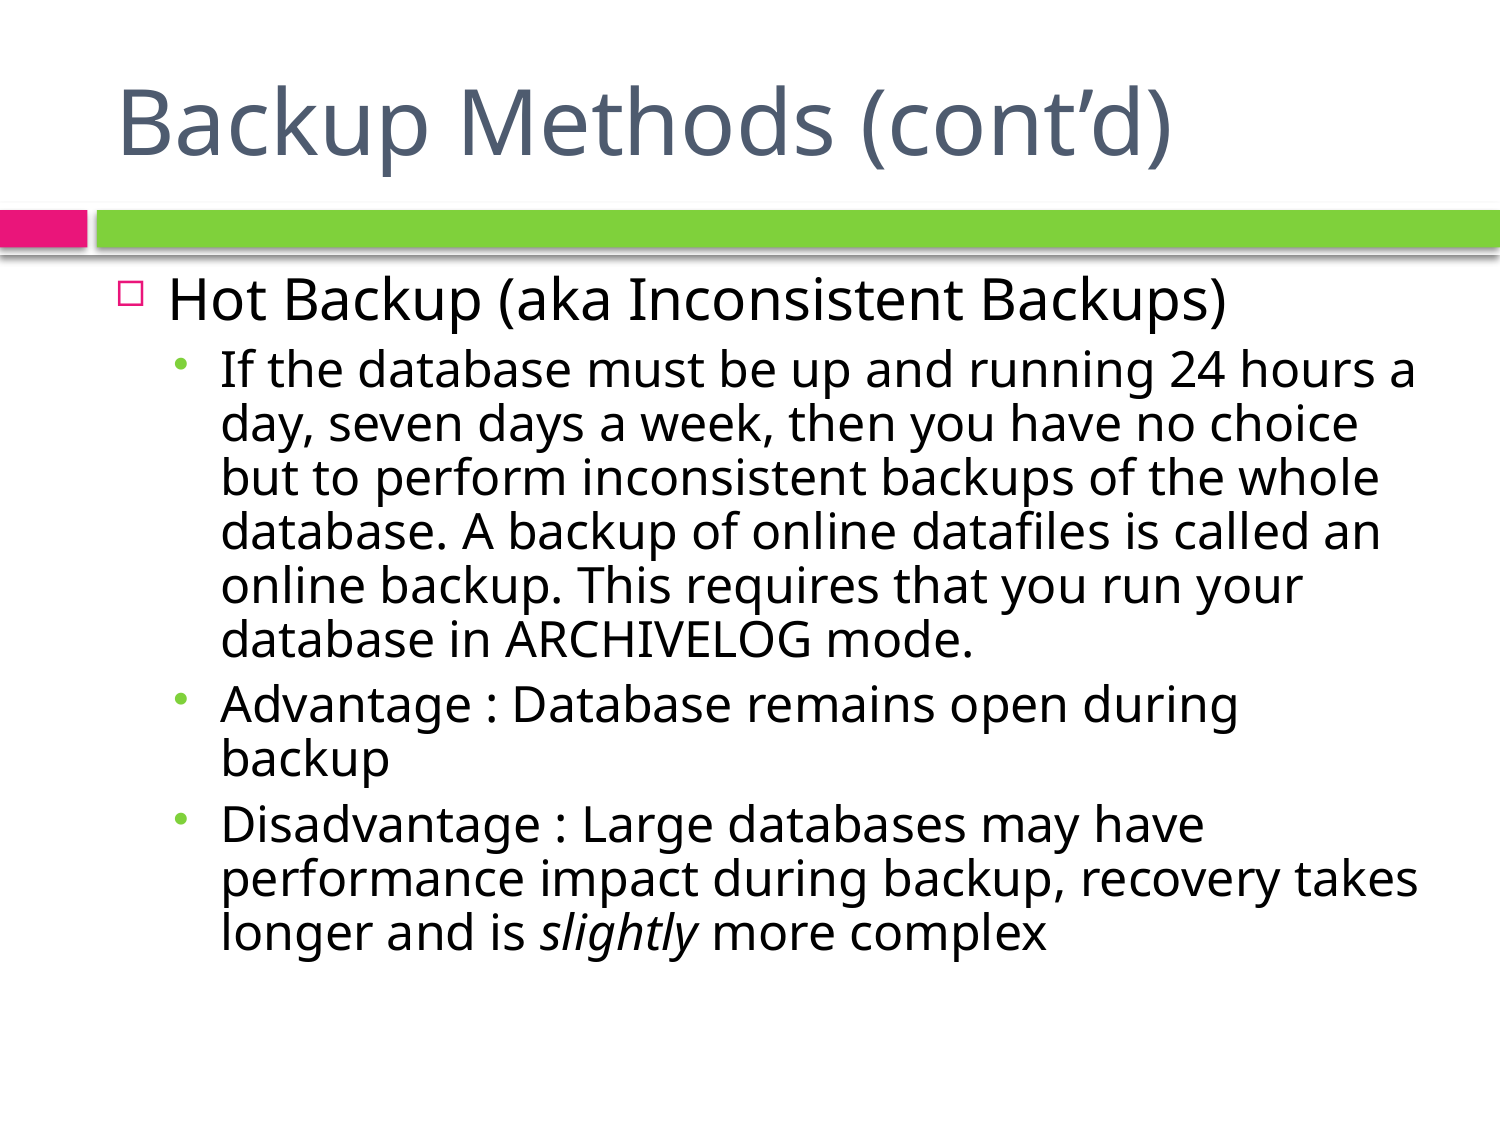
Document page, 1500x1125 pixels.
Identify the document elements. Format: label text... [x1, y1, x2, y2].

list Hot Backup (aka Inconsistent Backups) If the database must be up and running 24 hours a day, seven days a week, then you have no choice but to perform inconsistent backups of the whole database. A backup of online datafiles is called an online backup. This requires that you run your database in ARCHIVELOG mode. Advantage : Database remains open during backup Disadvantage : Large databases may have performance impact during backup, recovery takes longer and is slightly more complex [100, 262, 1438, 1005]
title Backup Methods (cont’d) [100, 37, 1438, 200]
